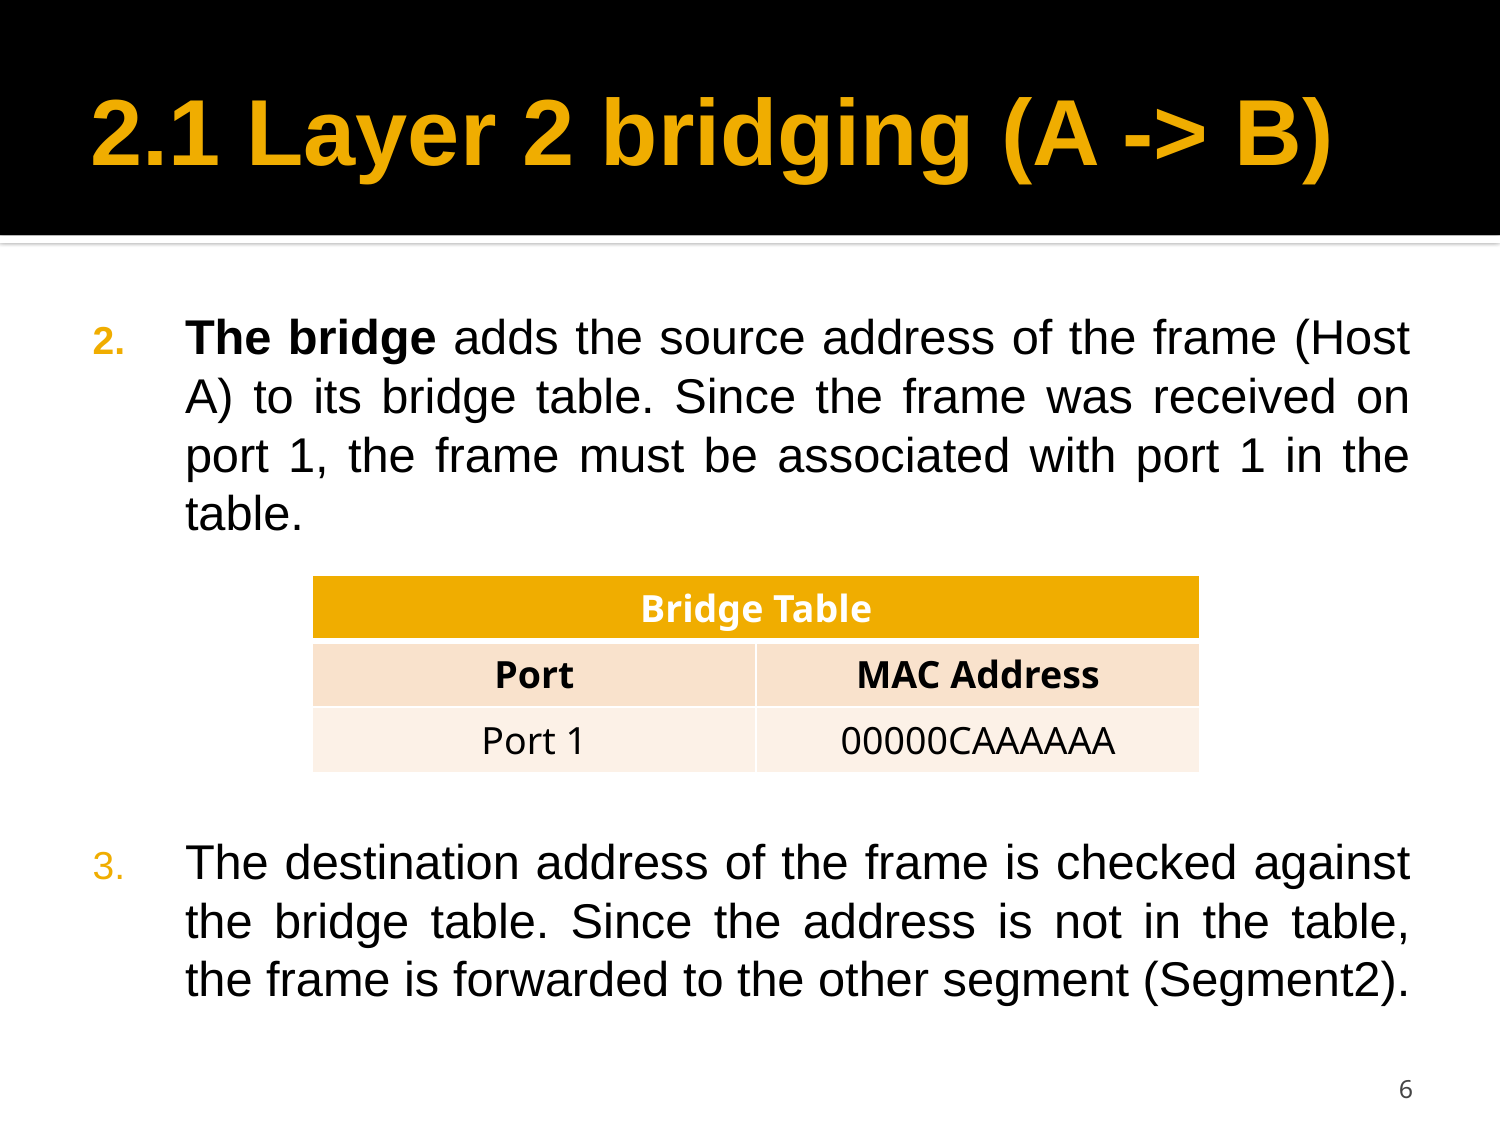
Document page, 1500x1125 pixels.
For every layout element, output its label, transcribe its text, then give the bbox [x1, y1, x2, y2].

title 2.1 Layer 2 bridging (A -> B) [75, 25, 1425, 231]
table_cell MAC Address [757, 644, 1199, 706]
table_cell Port 1 [313, 708, 755, 772]
table_cell Port [313, 644, 755, 706]
table_cell 00000CAAAAAA [757, 708, 1199, 772]
list The bridge adds the source address of the frame (Host A) to its bridge table. Since the frame was received on port 1, the frame must be associated with port 1 in the table. The destination address of the frame is checked against the bridge table. Since the address is not in the table, the frame is forwarded to the other segment (Segment2). [75, 291, 1425, 1050]
table_header Bridge Table [313, 576, 1199, 638]
slide_number 6 [1345, 1062, 1467, 1108]
